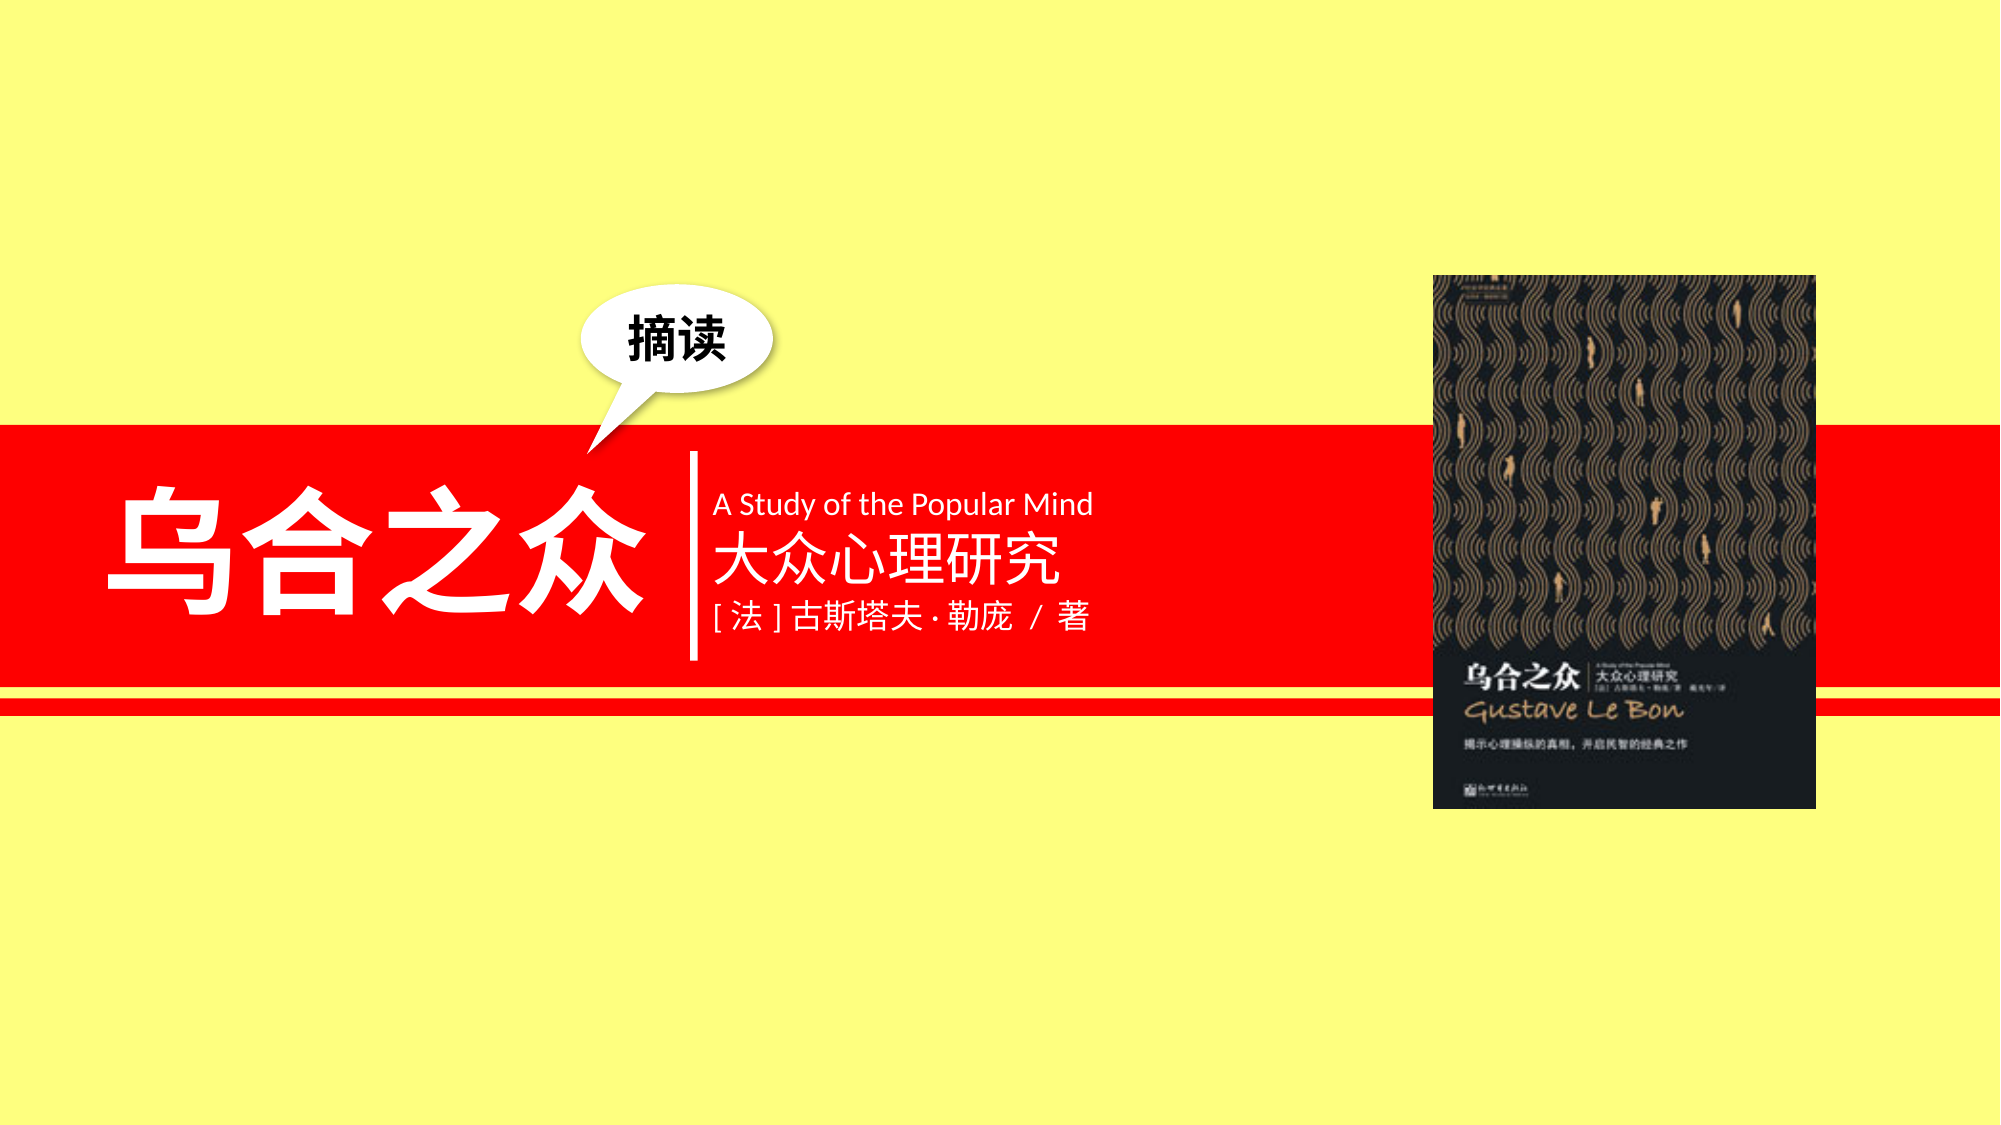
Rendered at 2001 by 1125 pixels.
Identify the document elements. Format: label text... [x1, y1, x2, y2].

text_box [579, 283, 774, 455]
text_box [0, 698, 1433, 716]
text_box [1816, 424, 2000, 688]
text_box 乌合之众 [86, 477, 689, 635]
text_box [1816, 698, 2000, 716]
picture [1433, 275, 1816, 809]
text_box [689, 450, 699, 662]
text_box 摘读 [613, 299, 748, 375]
text_box A Study of the Popular Mind [697, 479, 1308, 542]
text_box [法]古斯塔夫·勒庞 / 著 [697, 592, 1369, 655]
text_box 大众心理研究 [699, 542, 1227, 585]
text_box 乌合之众 [699, 585, 721, 592]
text_box [0, 424, 1433, 688]
